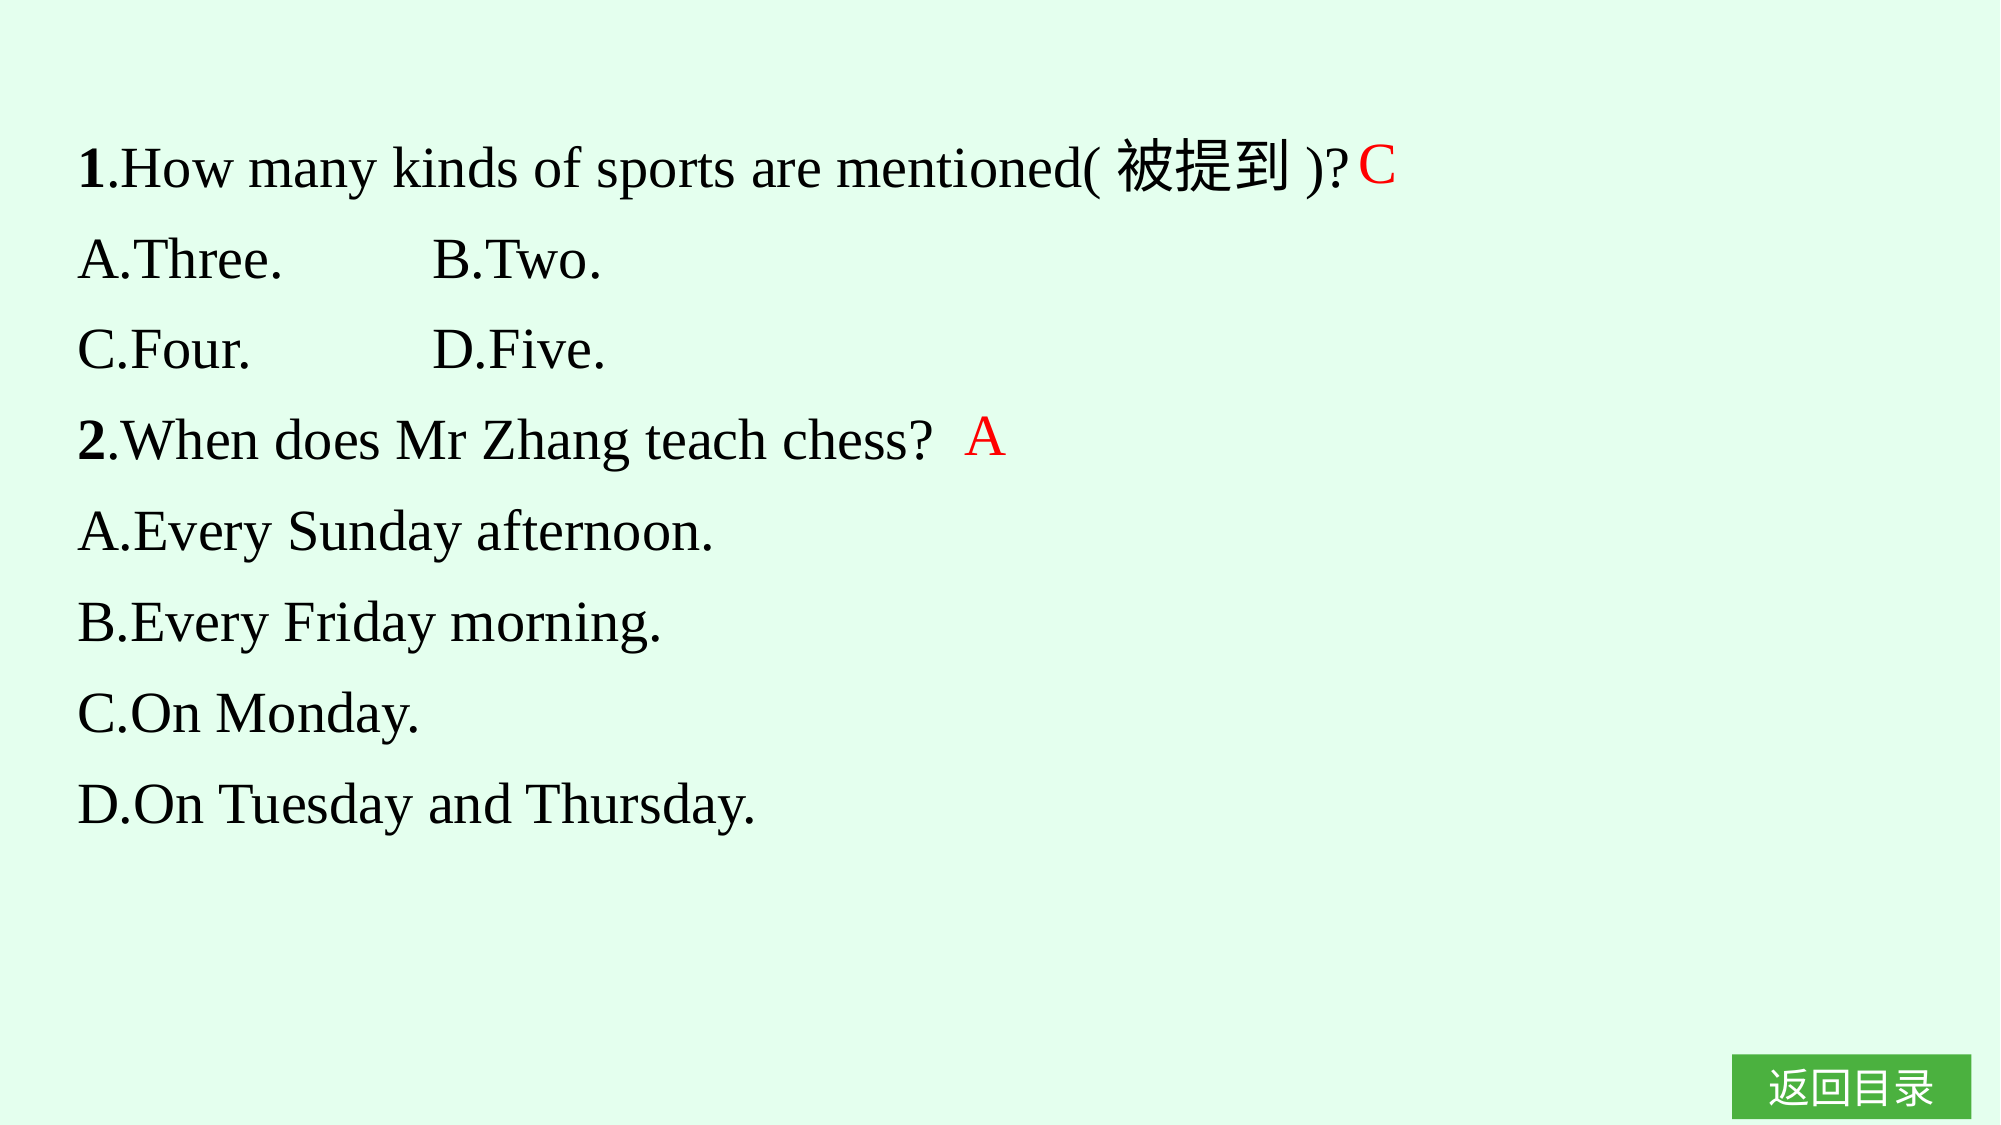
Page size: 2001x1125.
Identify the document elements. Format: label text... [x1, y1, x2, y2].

text_box A [949, 389, 1022, 475]
text_box 1.How many kinds of sports are mentioned(被提到)? A.Three. B.Two. C.Four. D.Five. 2.When does Mr Zhang teach chess? A.Every Sunday afternoon. B.Every Friday morning. C.On Monday. D.On Tuesday and Thursday. [62, 100, 1938, 843]
text_box C [1343, 117, 1413, 203]
